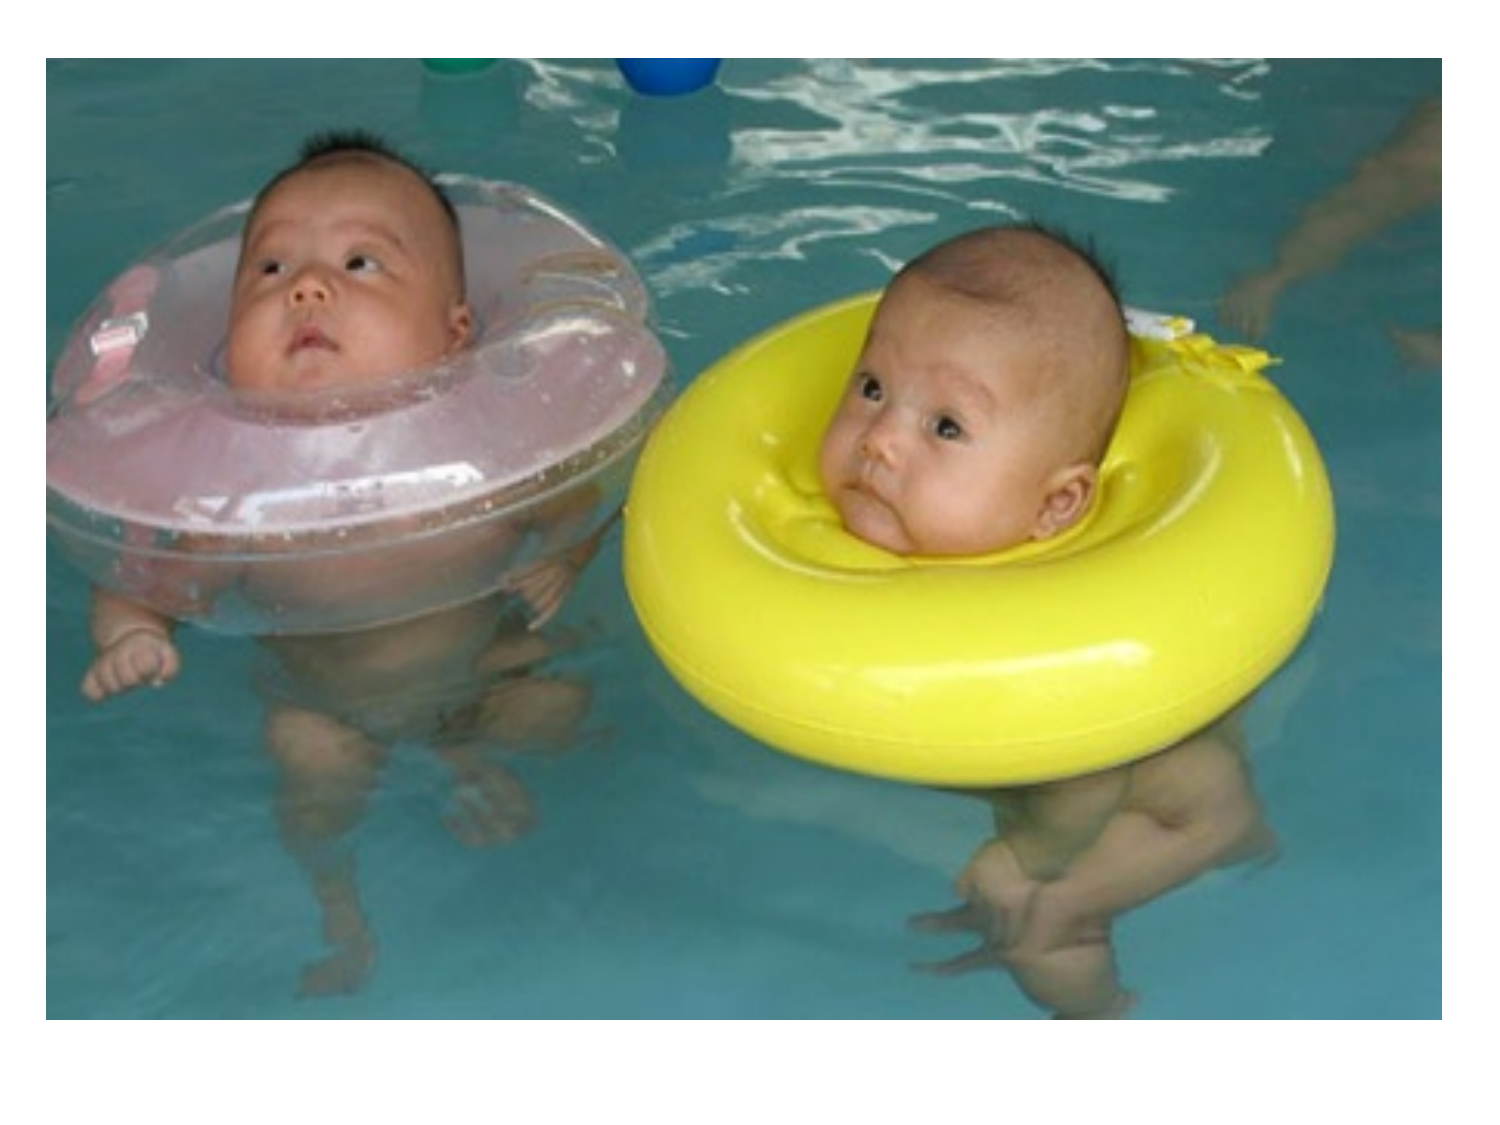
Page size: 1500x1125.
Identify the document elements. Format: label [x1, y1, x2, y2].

list [46, 58, 1442, 1020]
